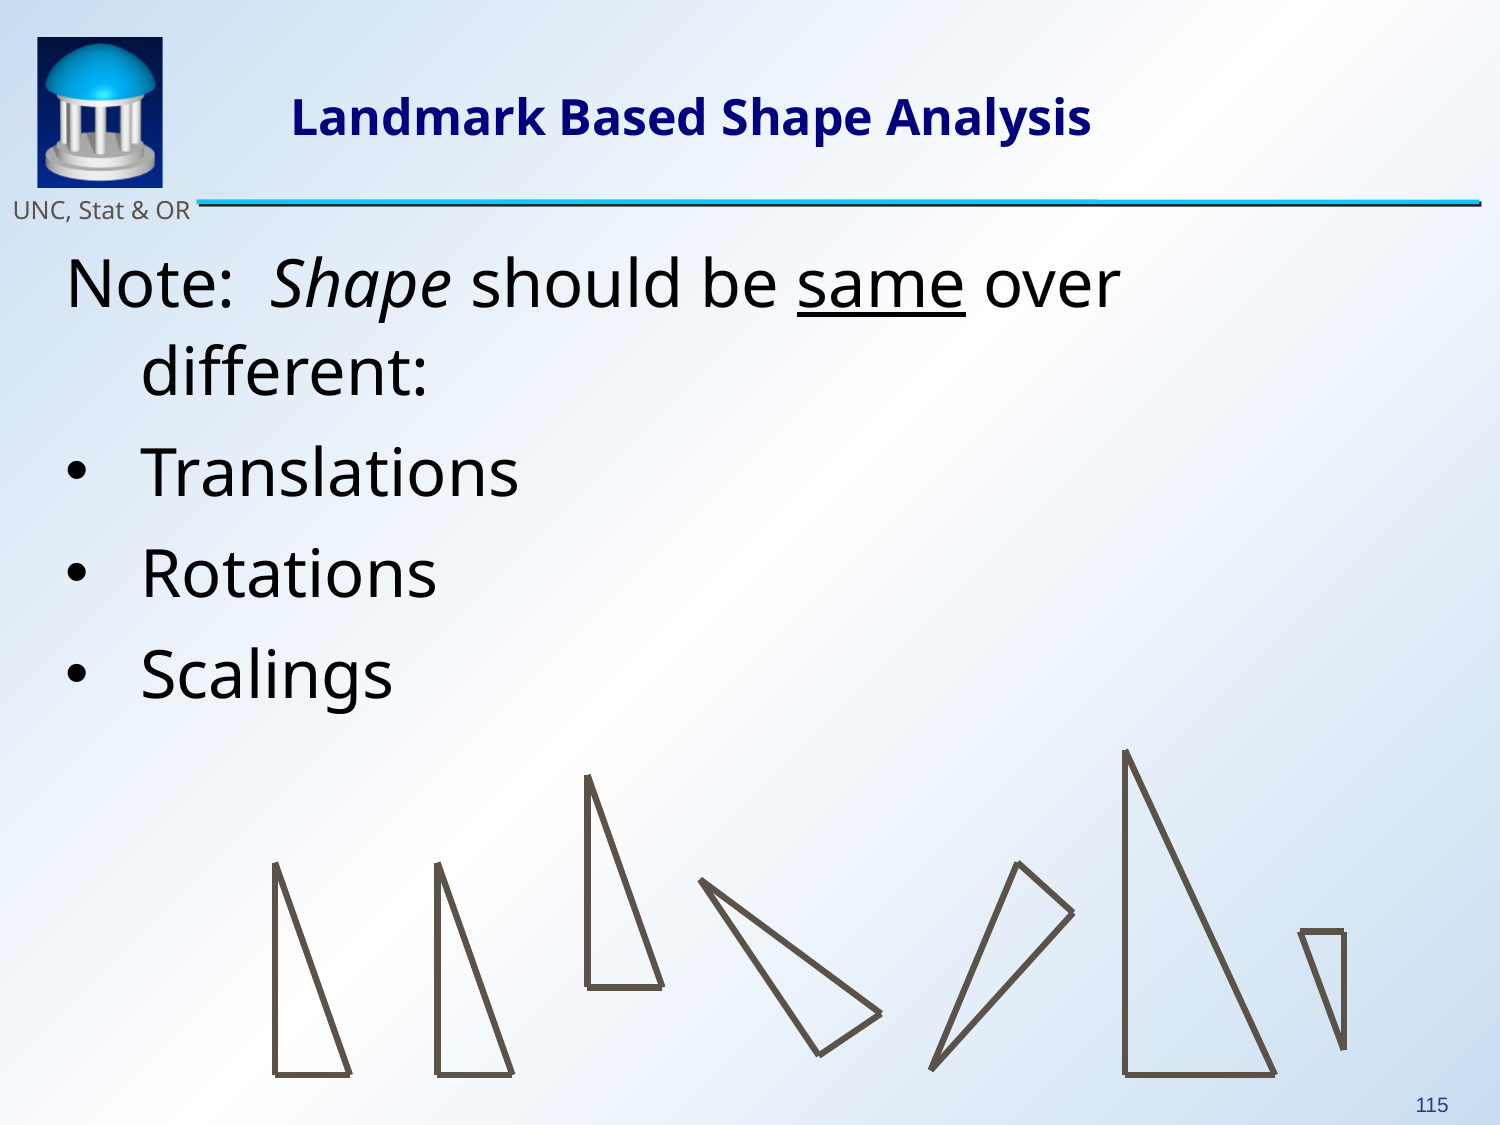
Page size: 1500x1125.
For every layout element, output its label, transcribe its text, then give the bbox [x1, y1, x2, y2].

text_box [936, 859, 1012, 1073]
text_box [752, 839, 829, 1053]
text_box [437, 862, 513, 1076]
list Note: Shape should be same over different: Translations Rotations Scalings [49, 224, 1432, 1076]
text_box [587, 774, 663, 988]
title Landmark Based Shape Analysis [274, 74, 1448, 156]
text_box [1299, 931, 1344, 1051]
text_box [274, 862, 351, 1076]
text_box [1124, 749, 1276, 1076]
